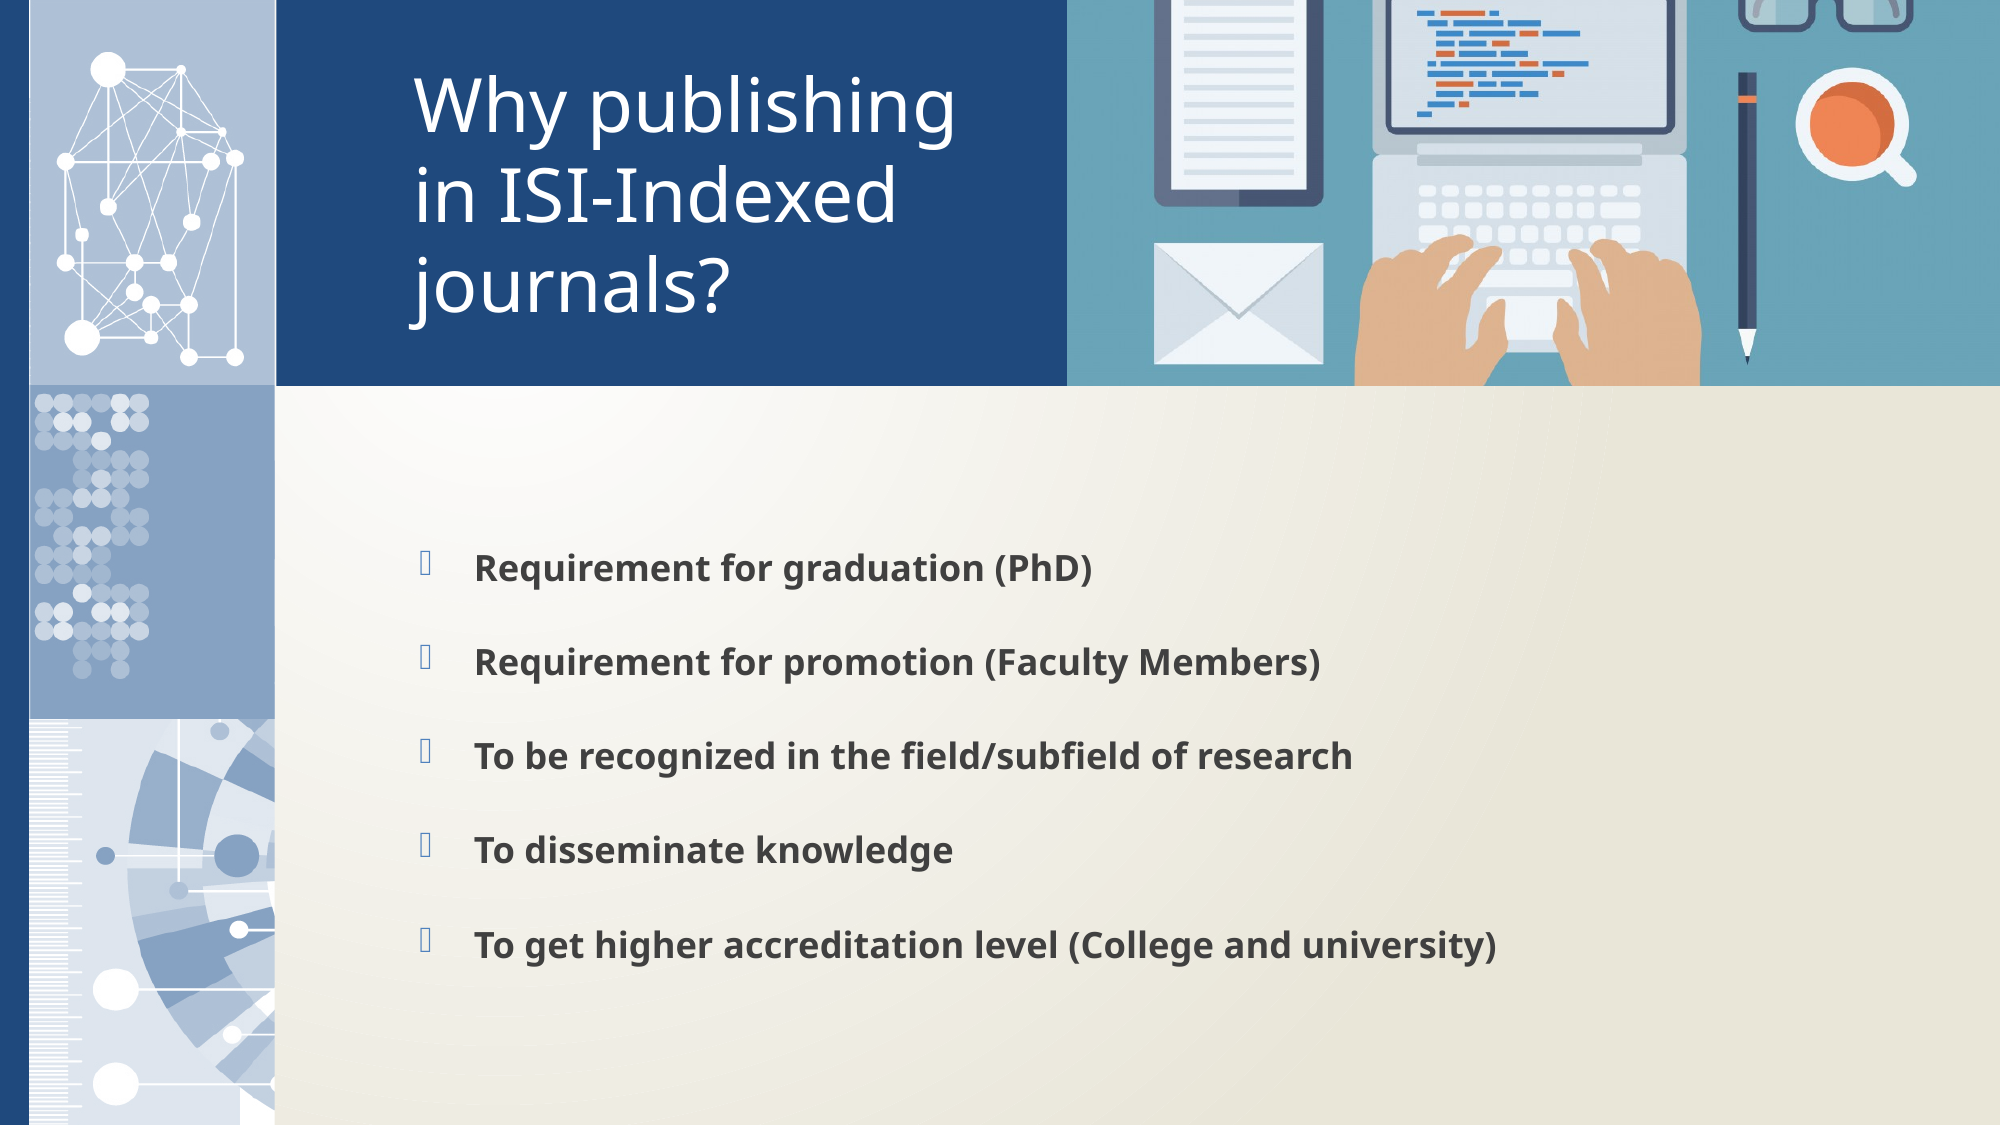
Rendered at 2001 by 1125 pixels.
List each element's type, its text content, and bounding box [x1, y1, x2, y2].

list Requirement for graduation (PhD) Requirement for promotion (Faculty Members) To be recognized in the field/subfield of research To disseminate knowledge To get higher accreditation level (College and university) [404, 506, 1603, 974]
picture [1067, 0, 2000, 387]
title Why publishing in ISI-Indexed journals? [276, 0, 1067, 386]
